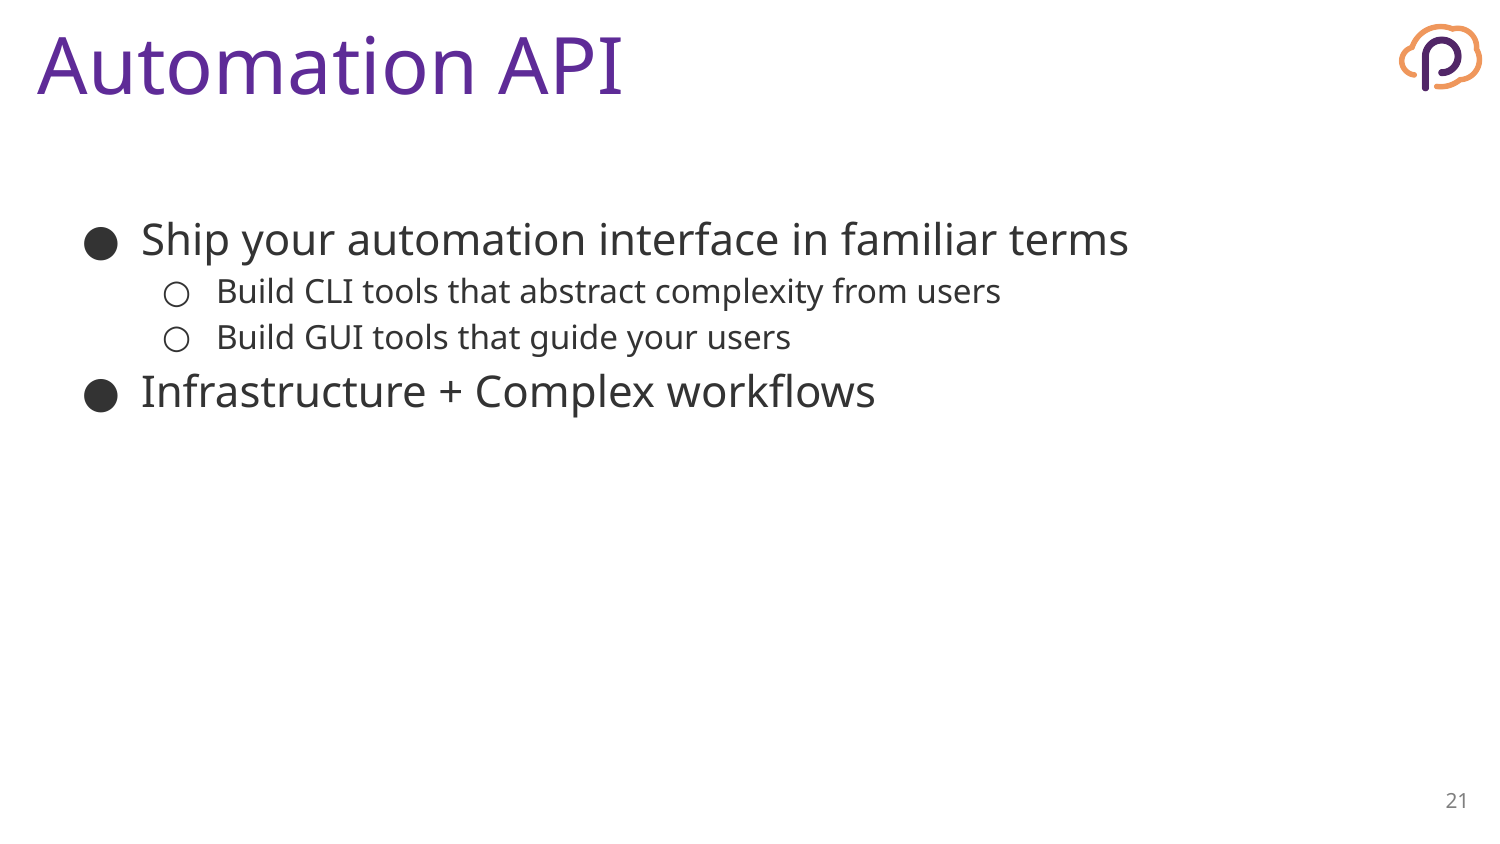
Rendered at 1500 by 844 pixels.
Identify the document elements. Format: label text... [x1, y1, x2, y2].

slide_number ‹#› [1394, 769, 1484, 834]
title Automation API [22, 0, 1421, 124]
picture [1421, 4, 1494, 111]
list Ship your automation interface in familiar terms Build CLI tools that abstract complexity from users Build GUI tools that guide your users Infrastructure + Complex workflows [51, 189, 1449, 750]
